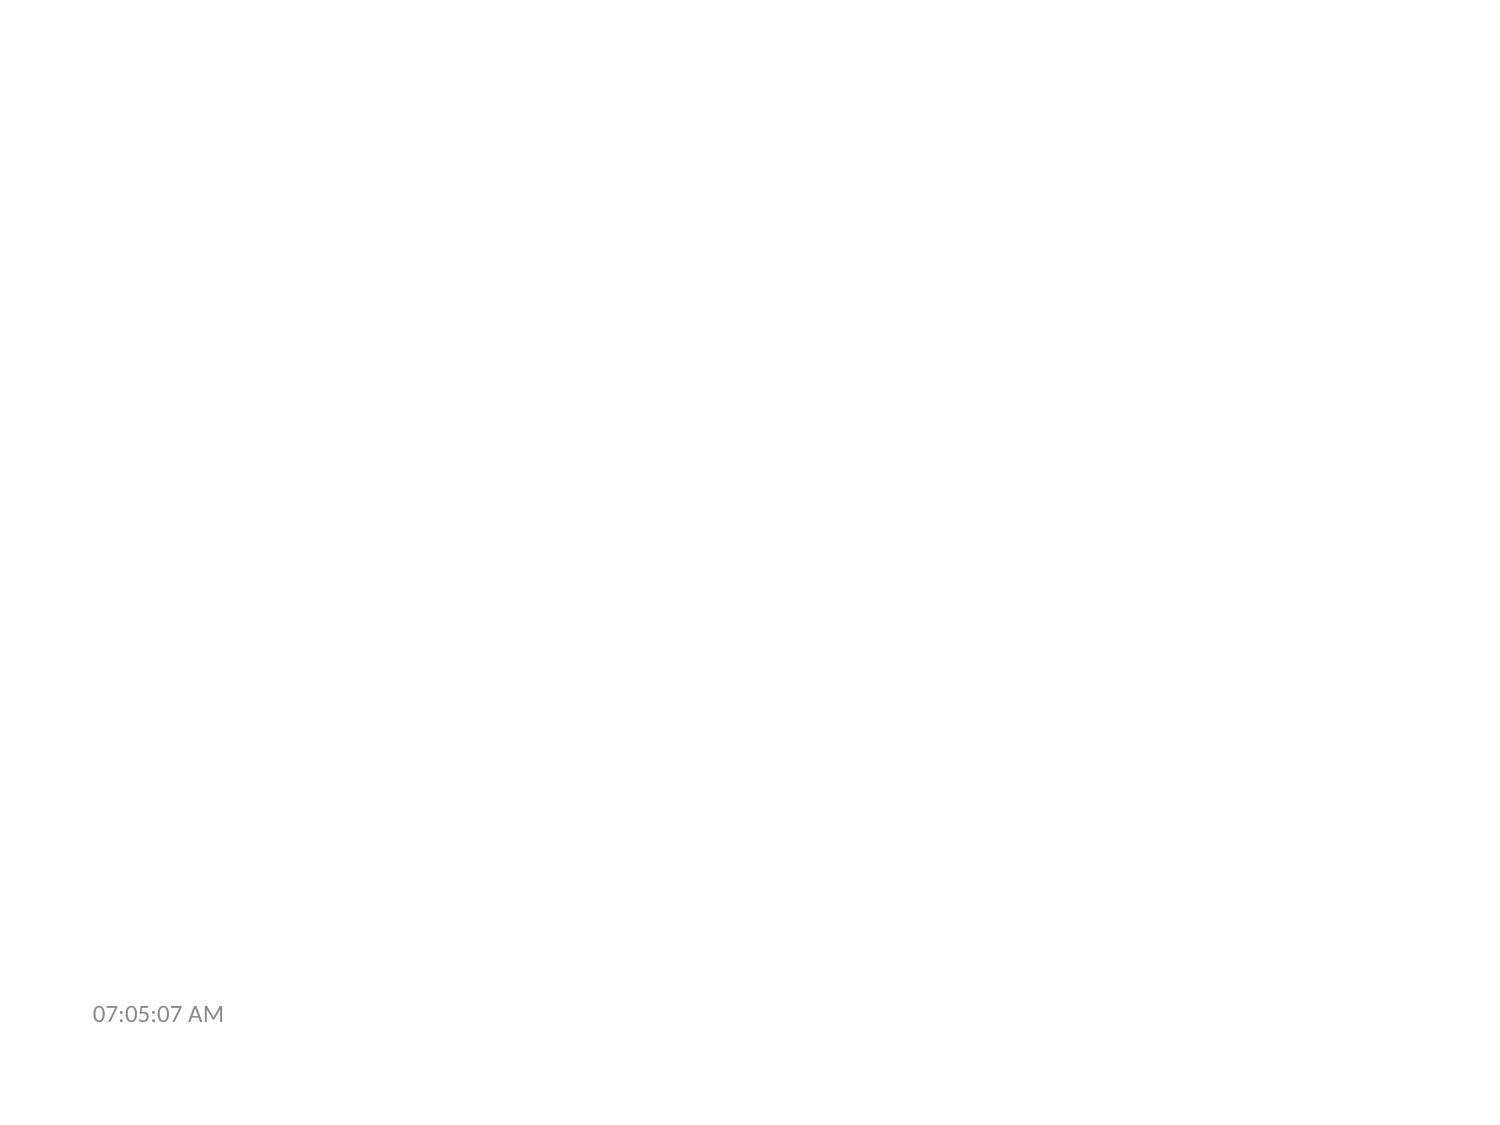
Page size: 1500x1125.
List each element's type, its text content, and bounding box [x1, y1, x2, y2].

text_box 3:35:09 PM [77, 982, 428, 1043]
